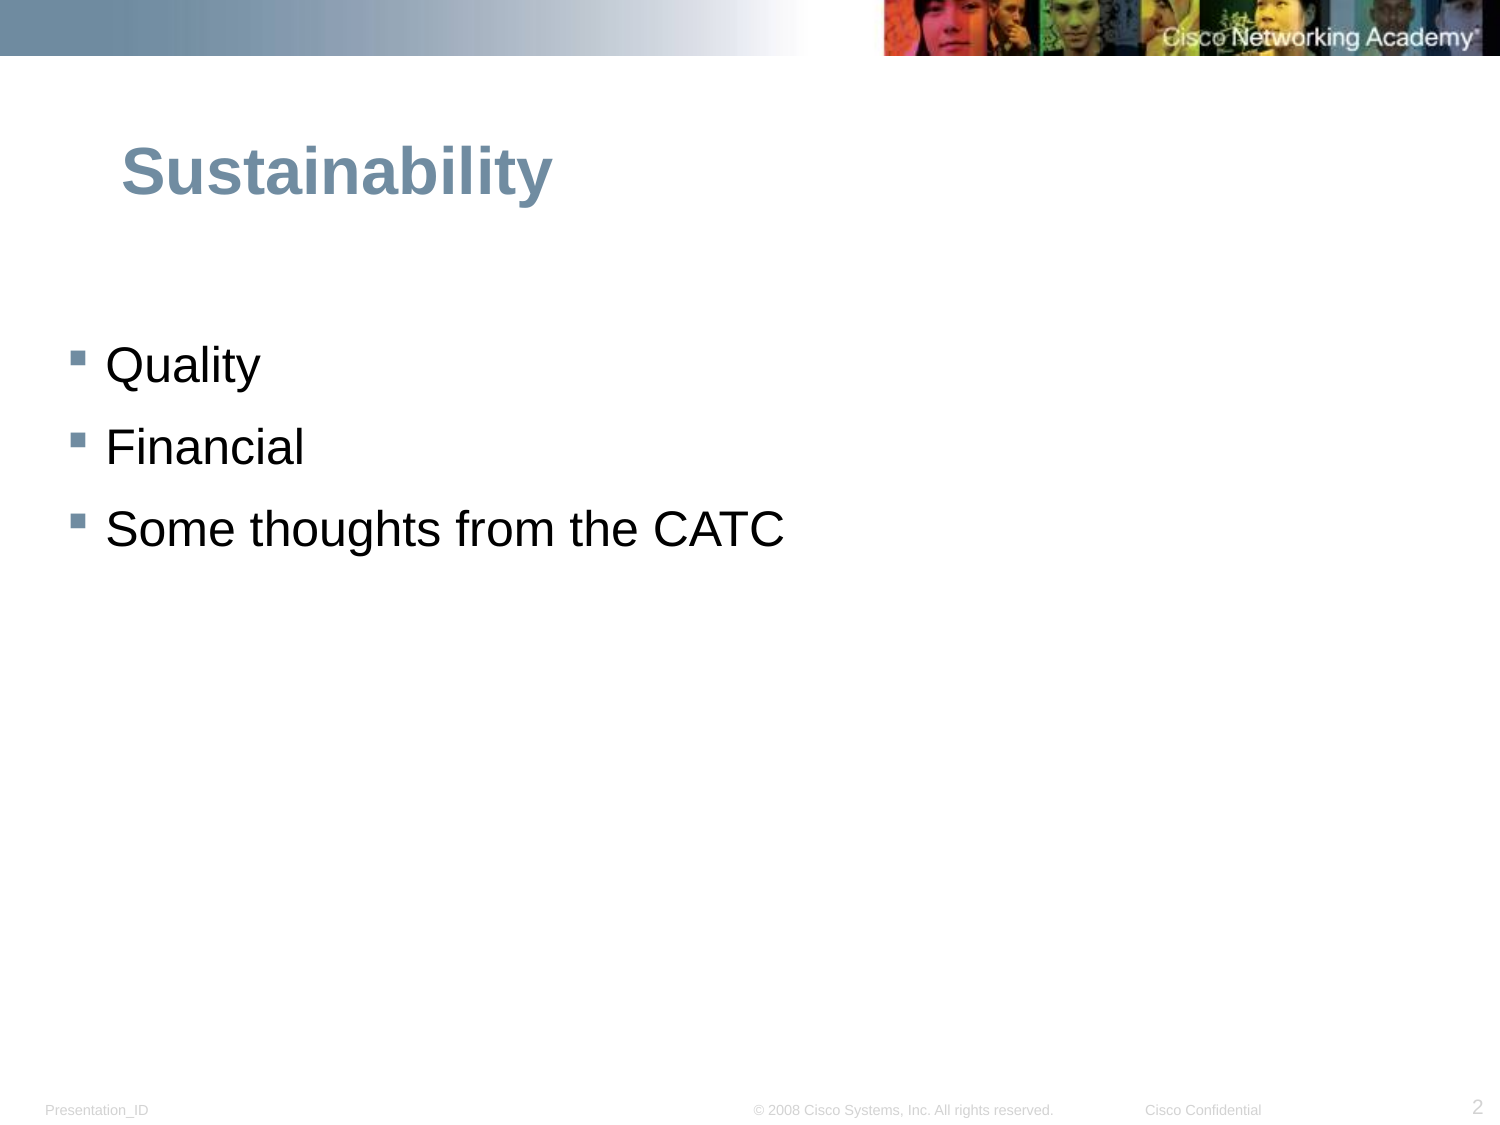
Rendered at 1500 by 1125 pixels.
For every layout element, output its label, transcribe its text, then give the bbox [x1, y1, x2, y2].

list Quality Financial Some thoughts from the CATC [52, 330, 1460, 917]
title Sustainability [107, 77, 1444, 216]
picture [0, 0, 1500, 56]
